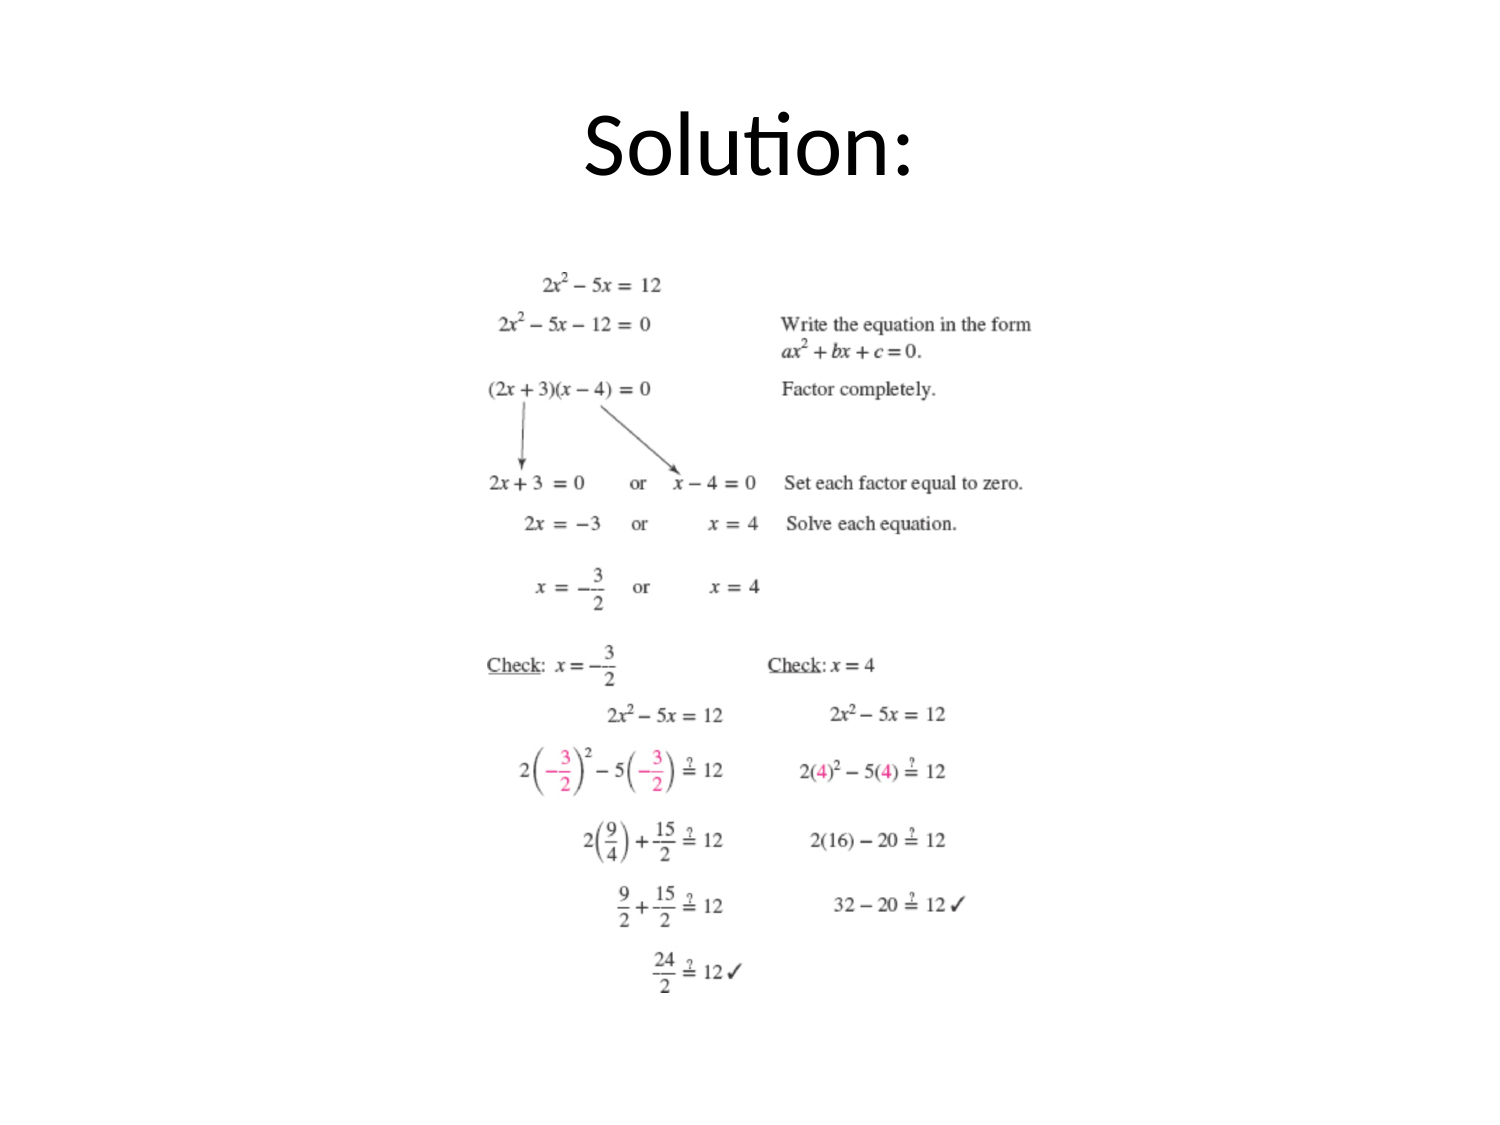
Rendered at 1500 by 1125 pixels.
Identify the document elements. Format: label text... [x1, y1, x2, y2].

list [74, 262, 1426, 1006]
title Solution: [75, 45, 1425, 233]
